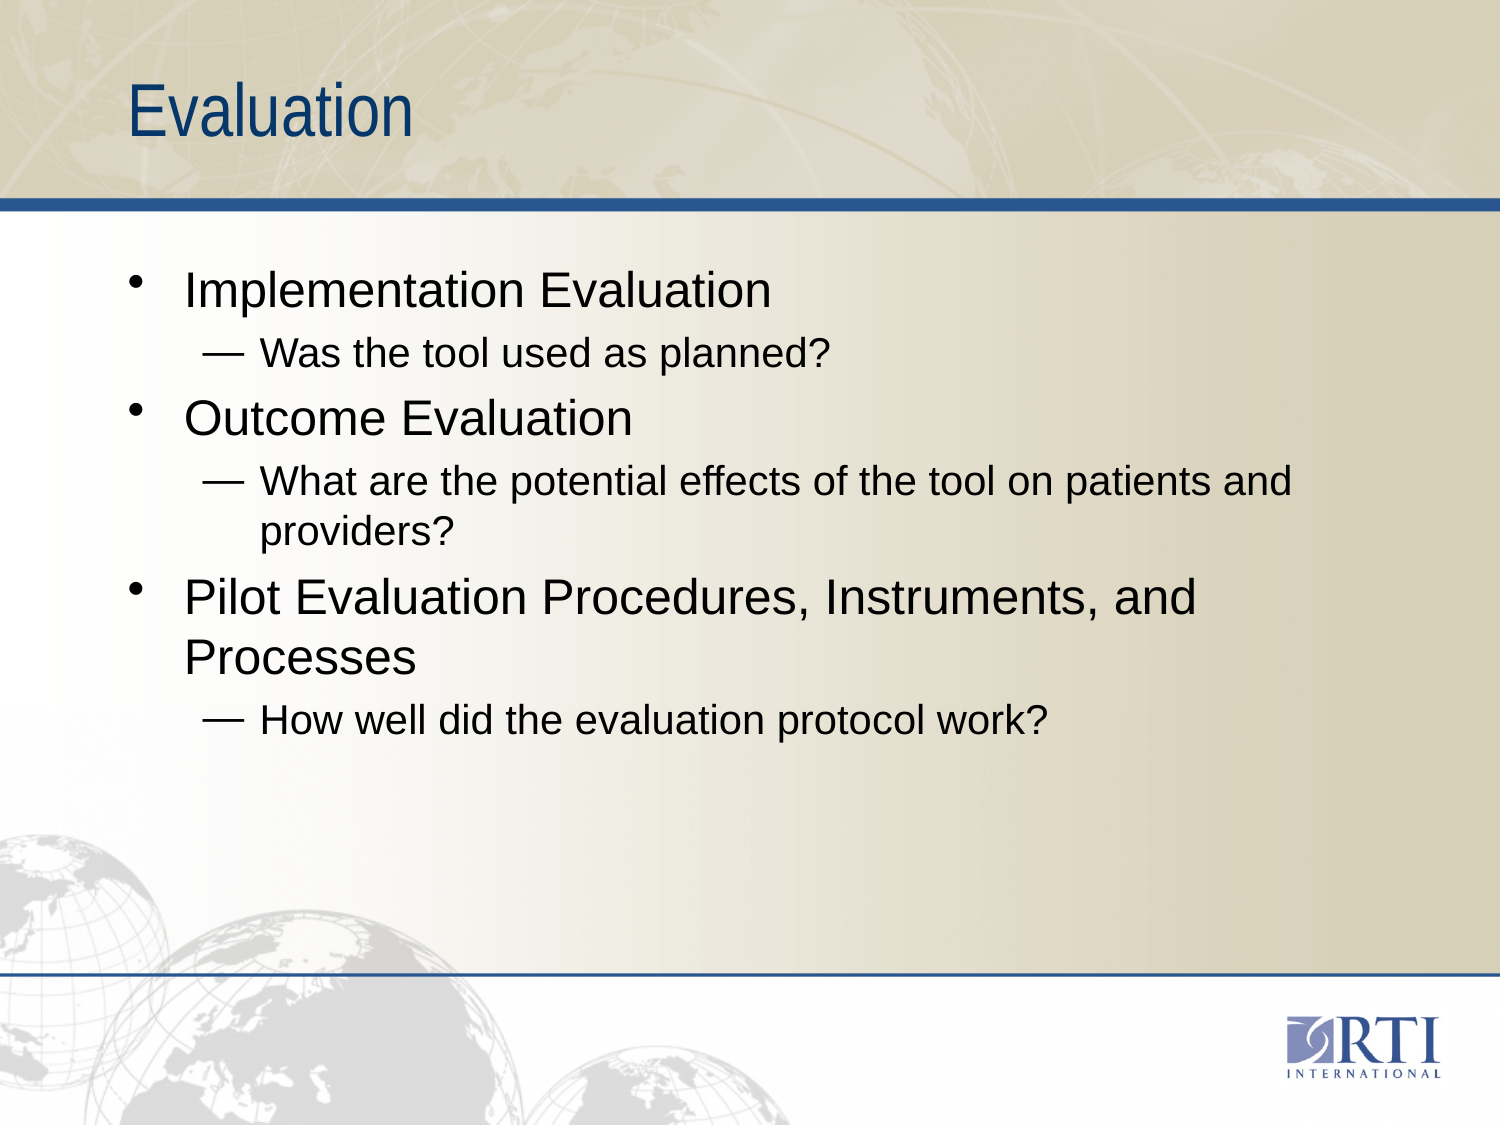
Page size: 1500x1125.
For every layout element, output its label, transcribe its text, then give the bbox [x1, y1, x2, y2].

title Evaluation [112, 37, 1388, 176]
picture [0, 977, 1500, 1125]
list Implementation Evaluation Was the tool used as planned? Outcome Evaluation What are the potential effects of the tool on patients and providers? Pilot Evaluation Procedures, Instruments, and Processes How well did the evaluation protocol work? [112, 249, 1388, 963]
picture [0, 0, 1500, 973]
